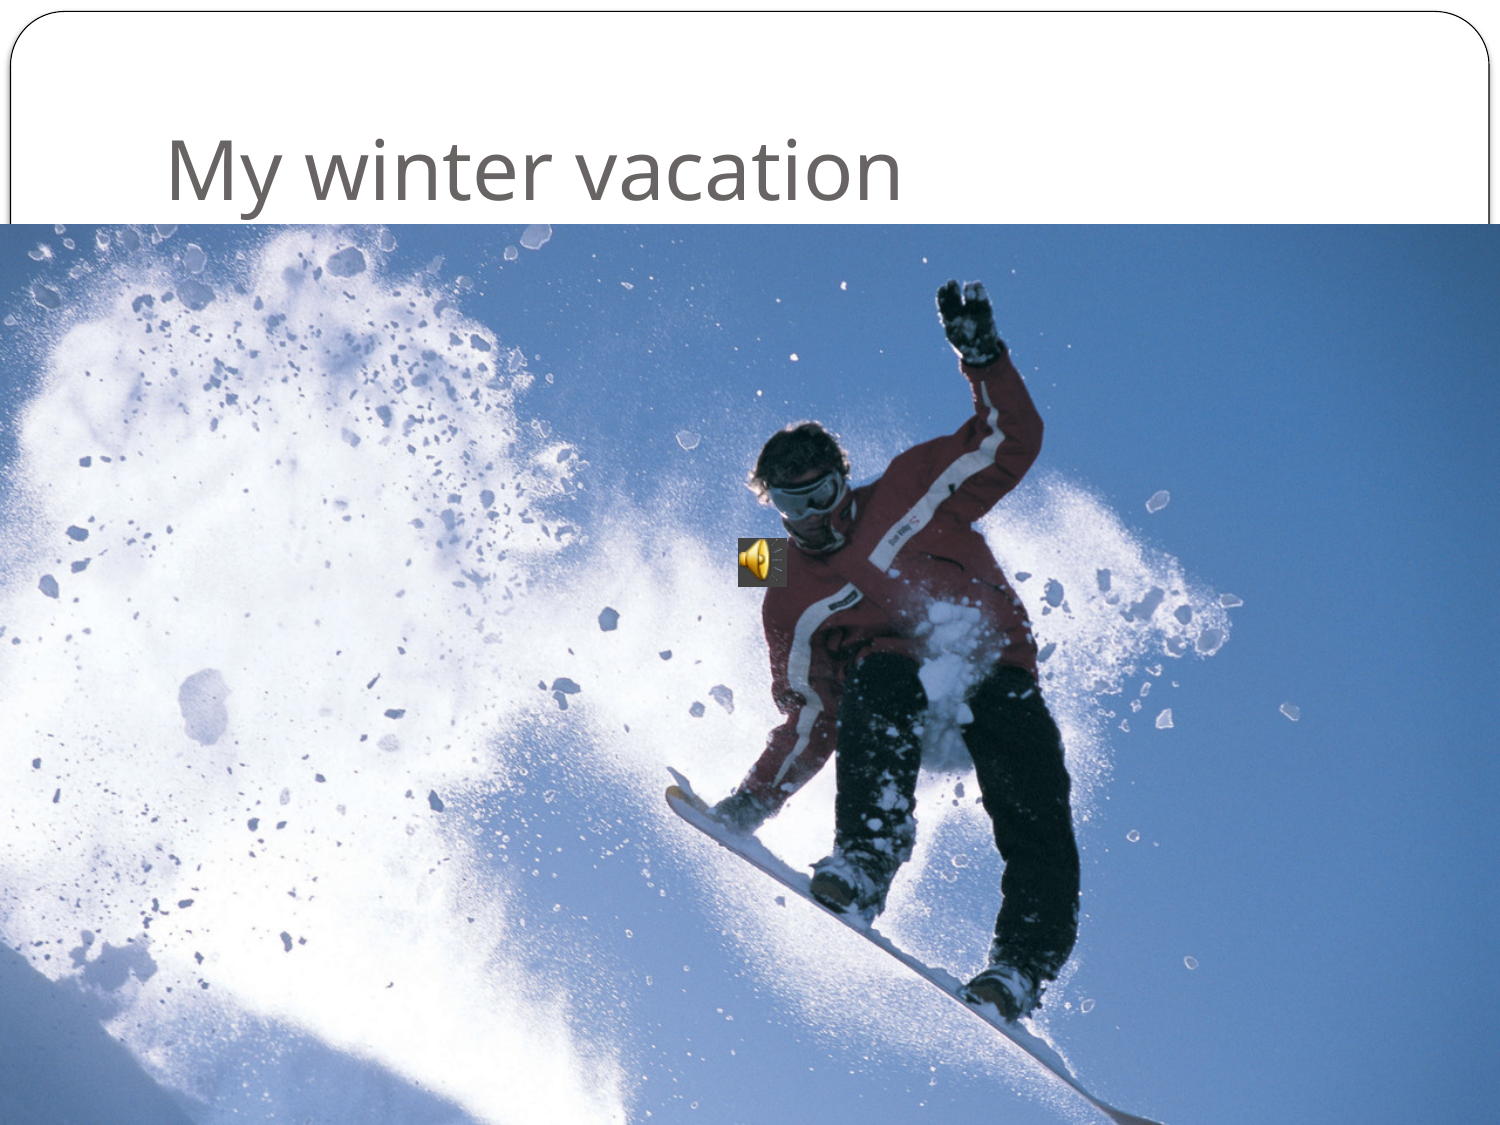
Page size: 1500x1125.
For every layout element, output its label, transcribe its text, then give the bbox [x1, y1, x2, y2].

title My winter vacation [150, 45, 1425, 224]
picture [0, 224, 1500, 1125]
